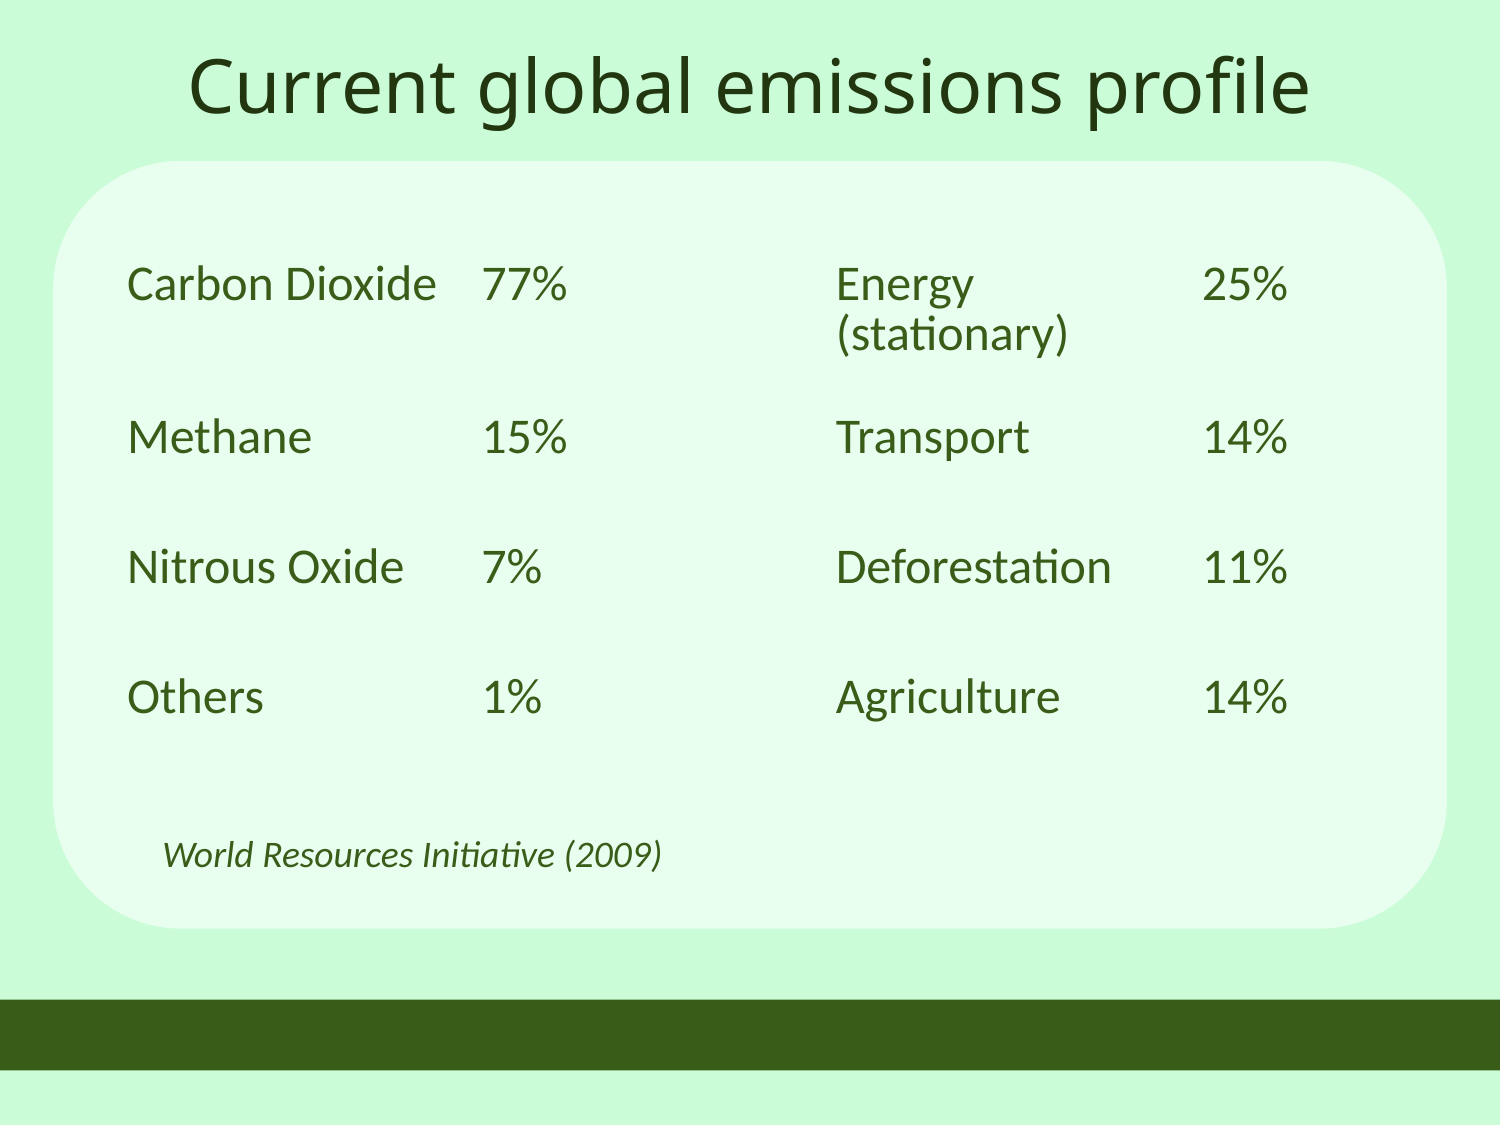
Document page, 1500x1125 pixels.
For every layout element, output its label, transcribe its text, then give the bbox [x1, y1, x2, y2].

table_header Energy (stationary) [821, 255, 1187, 409]
text_box World Resources Initiative (2009) [147, 822, 1435, 882]
text_box Current global emissions profile [53, 30, 1447, 136]
table_header 77% [466, 255, 821, 409]
table_cell 15% [466, 409, 821, 539]
table_cell Transport [821, 409, 1187, 539]
text_box [0, 997, 1500, 1072]
table_cell 14% [1187, 669, 1388, 822]
table_cell 7% [466, 539, 821, 669]
table_cell 1% [466, 669, 821, 822]
table_header 25% [1187, 255, 1388, 409]
table_cell Agriculture [821, 669, 1187, 822]
table_cell 11% [1187, 539, 1388, 669]
text_box [50, 158, 1450, 931]
table_cell Others [112, 669, 466, 846]
table_cell Methane [112, 409, 466, 539]
table_header Carbon Dioxide [112, 255, 466, 409]
table_cell Nitrous Oxide [112, 539, 466, 669]
table_cell Deforestation [821, 539, 1187, 669]
table_cell 14% [1187, 409, 1388, 539]
